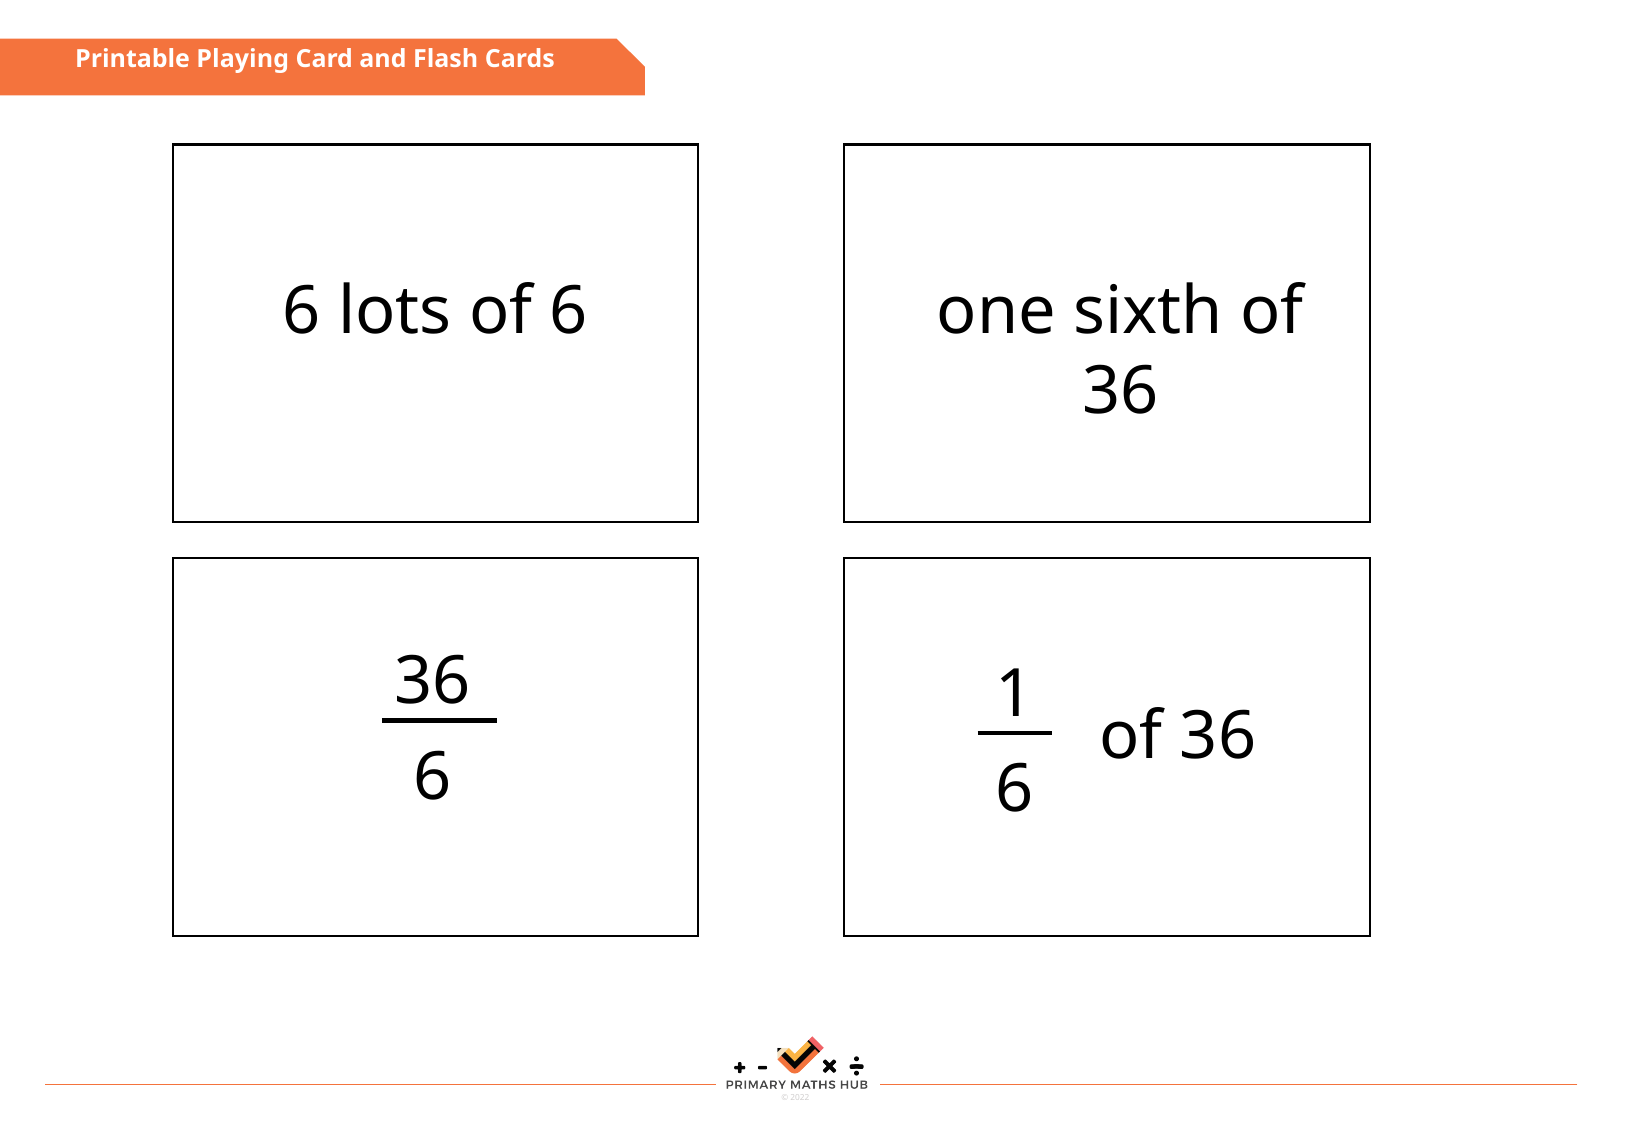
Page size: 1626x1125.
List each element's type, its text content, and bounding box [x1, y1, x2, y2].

table_cell 6 [368, 720, 497, 815]
text_box [172, 355, 699, 523]
text_box [172, 557, 699, 937]
text_box [843, 143, 1371, 523]
table_cell 6 [978, 735, 1052, 828]
text_box one sixth of 36 [899, 259, 1342, 435]
table_header 1 [978, 638, 1052, 731]
text_box of 36 [1058, 684, 1298, 780]
text_box Printable Playing Card and Flash Cards [0, 37, 646, 97]
text_box [843, 557, 1371, 937]
picture [722, 1034, 872, 1094]
text_box 6 lots of 6 [172, 259, 699, 355]
text_box [172, 143, 699, 259]
text_box © 2022 [720, 1084, 870, 1110]
table_header 36 [368, 625, 497, 720]
